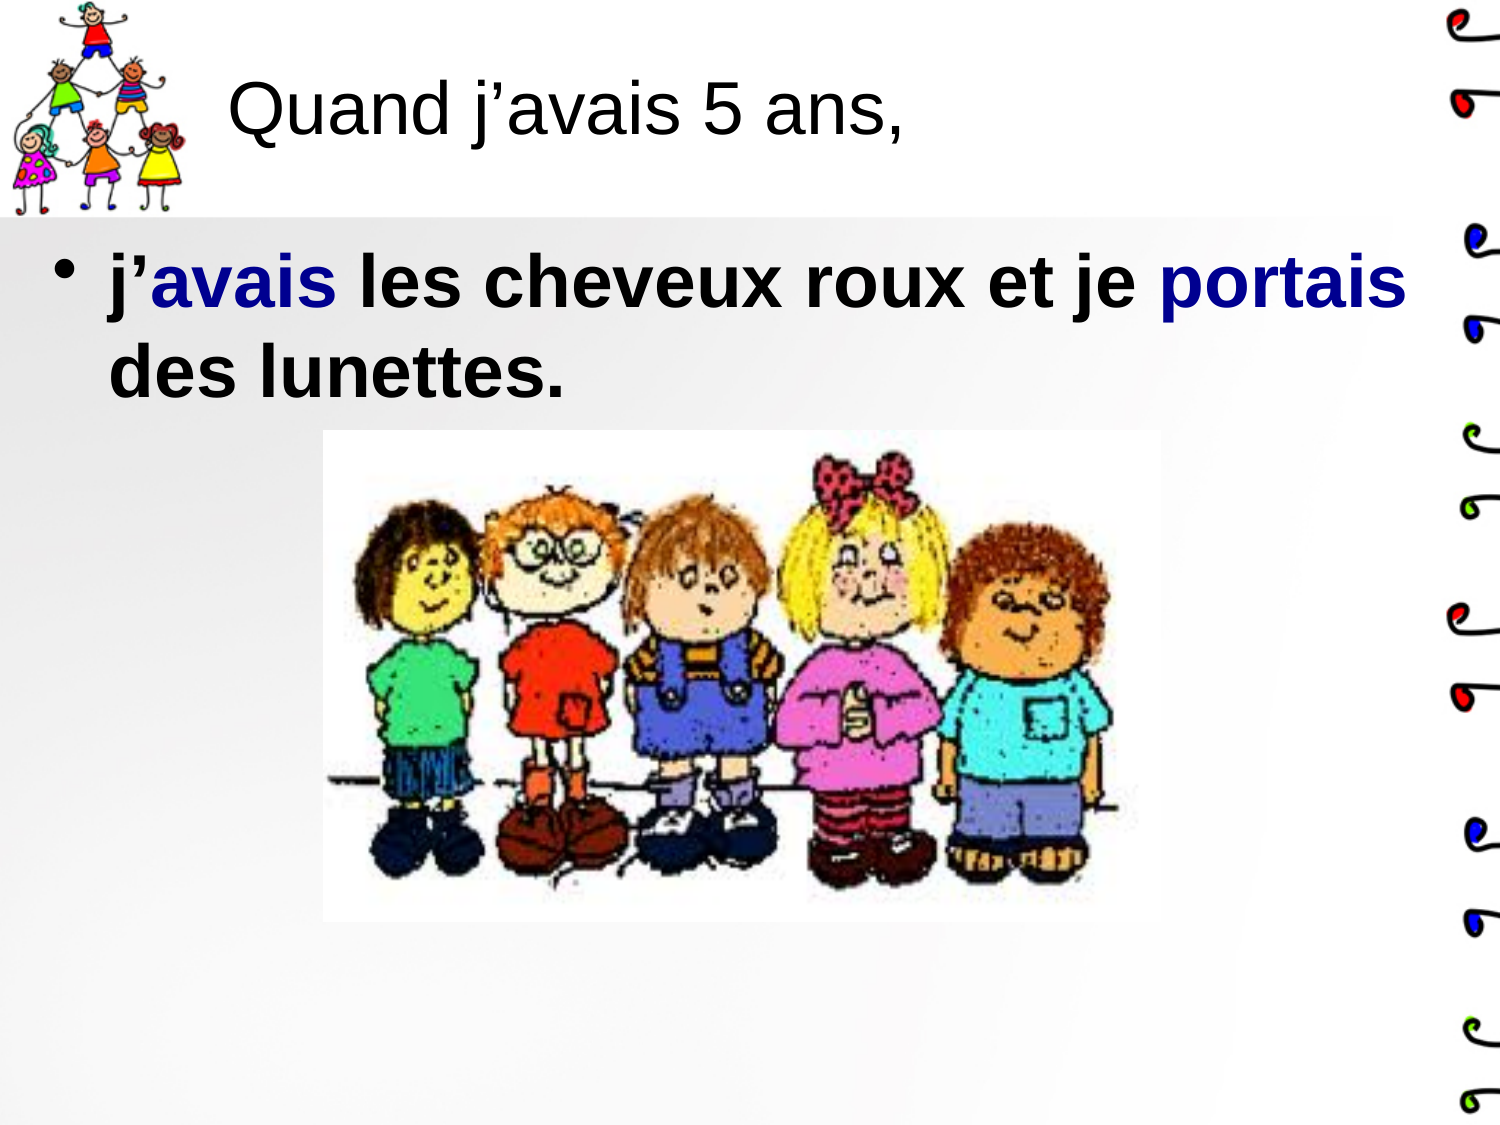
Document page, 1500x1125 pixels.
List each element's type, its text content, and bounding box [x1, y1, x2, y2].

picture [0, 0, 1500, 1125]
title Quand j’avais 5 ans, [212, 16, 1463, 192]
list j’avais les cheveux roux et je portais des lunettes. [37, 224, 1463, 1018]
